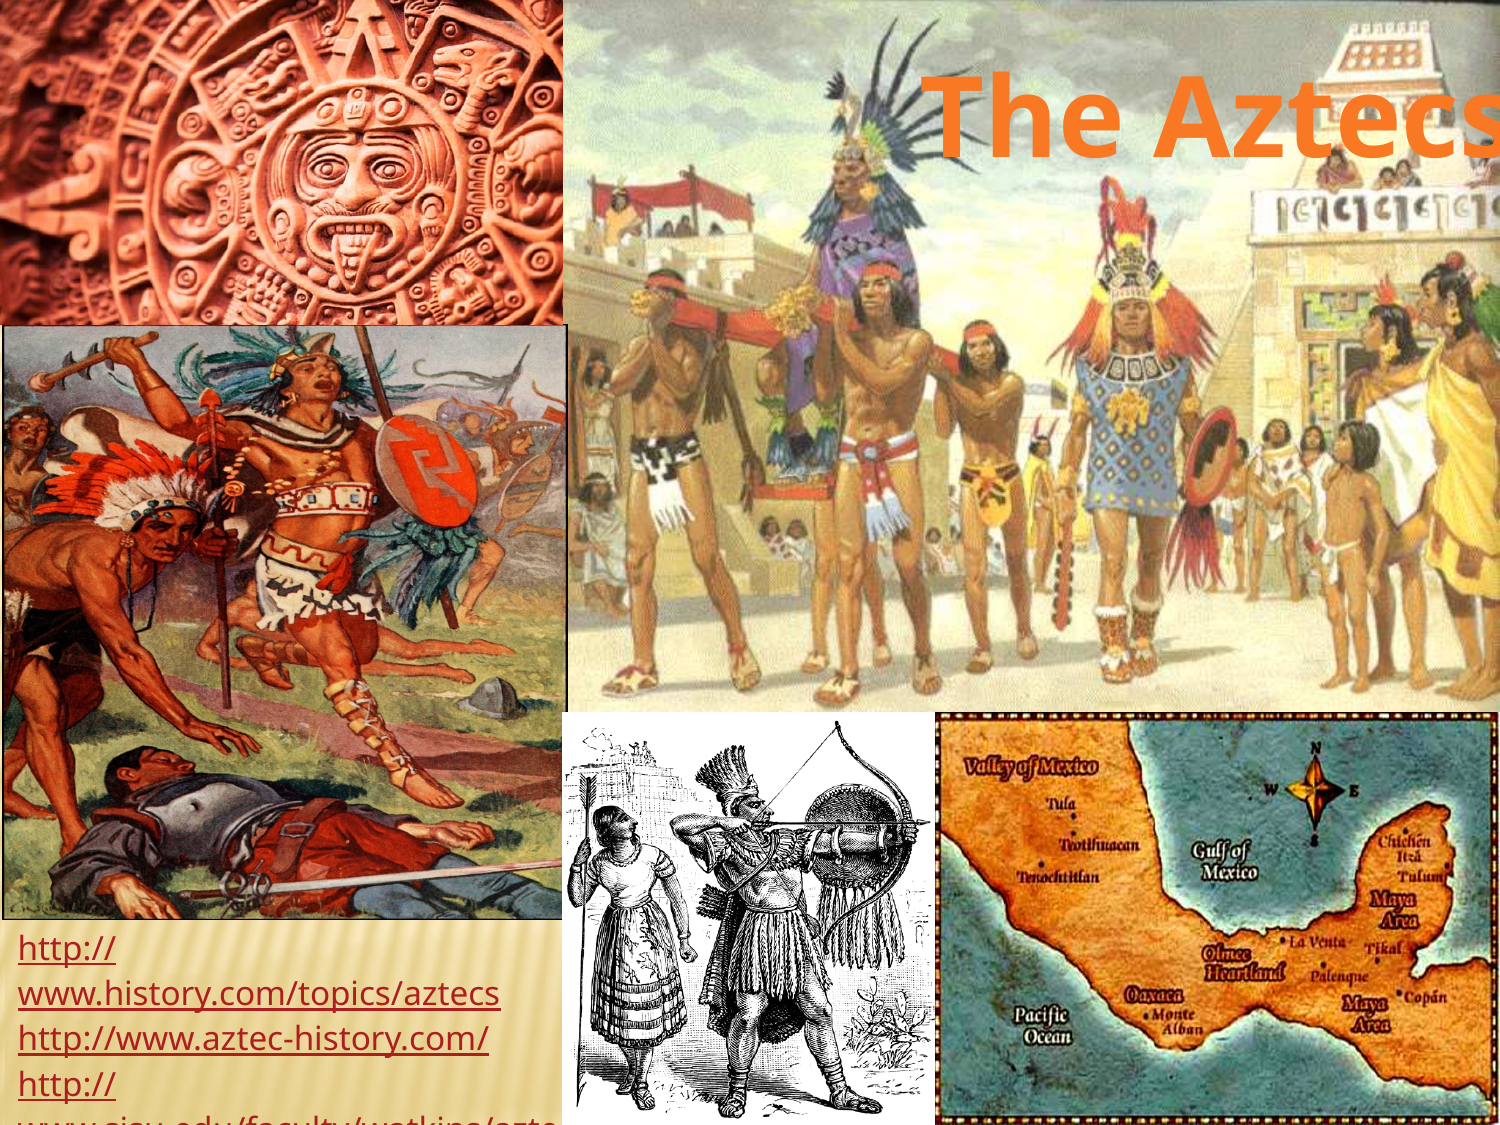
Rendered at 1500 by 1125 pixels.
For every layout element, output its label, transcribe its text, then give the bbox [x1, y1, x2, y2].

text_box http://www.history.com/topics/aztecs http://www.aztec-history.com/ http://www.sjsu.edu/faculty/watkins/aztecs.htm [2, 937, 553, 1125]
picture [0, 0, 1500, 1125]
